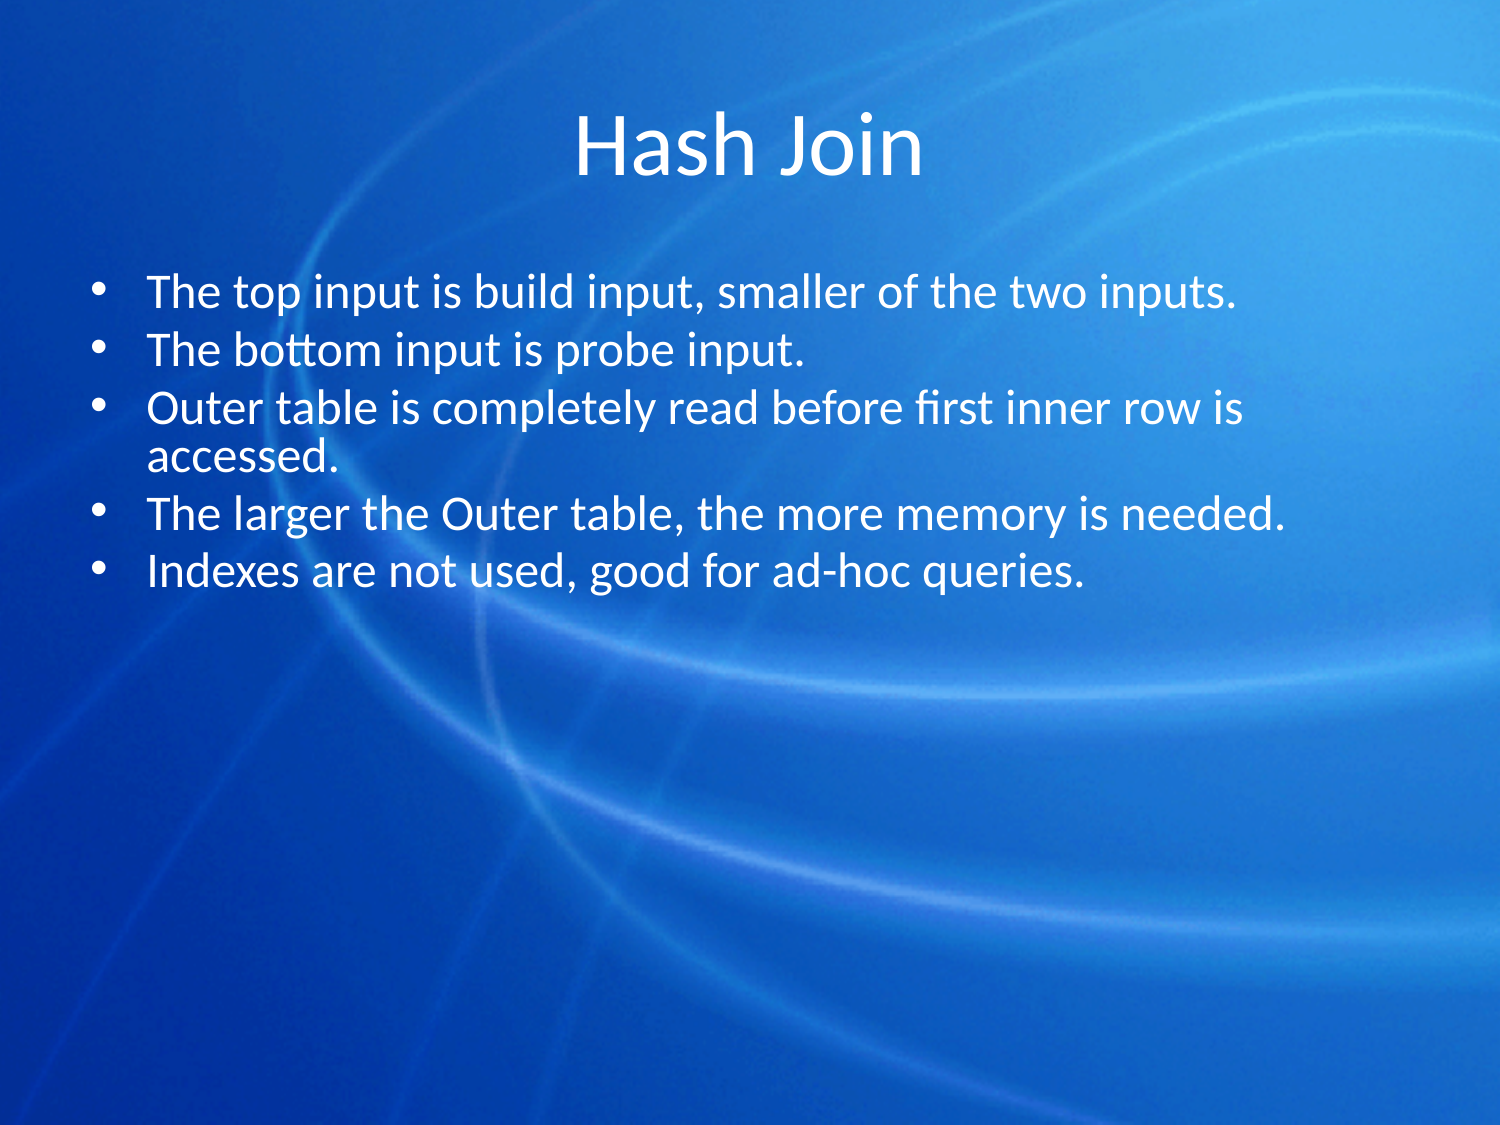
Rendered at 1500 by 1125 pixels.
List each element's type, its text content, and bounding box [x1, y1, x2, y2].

picture [0, 0, 1500, 1125]
list The top input is build input, smaller of the two inputs. The bottom input is probe input. Outer table is completely read before first inner row is accessed. The larger the Outer table, the more memory is needed. Indexes are not used, good for ad-hoc queries. [75, 262, 1425, 1005]
title Hash Join [75, 45, 1425, 233]
